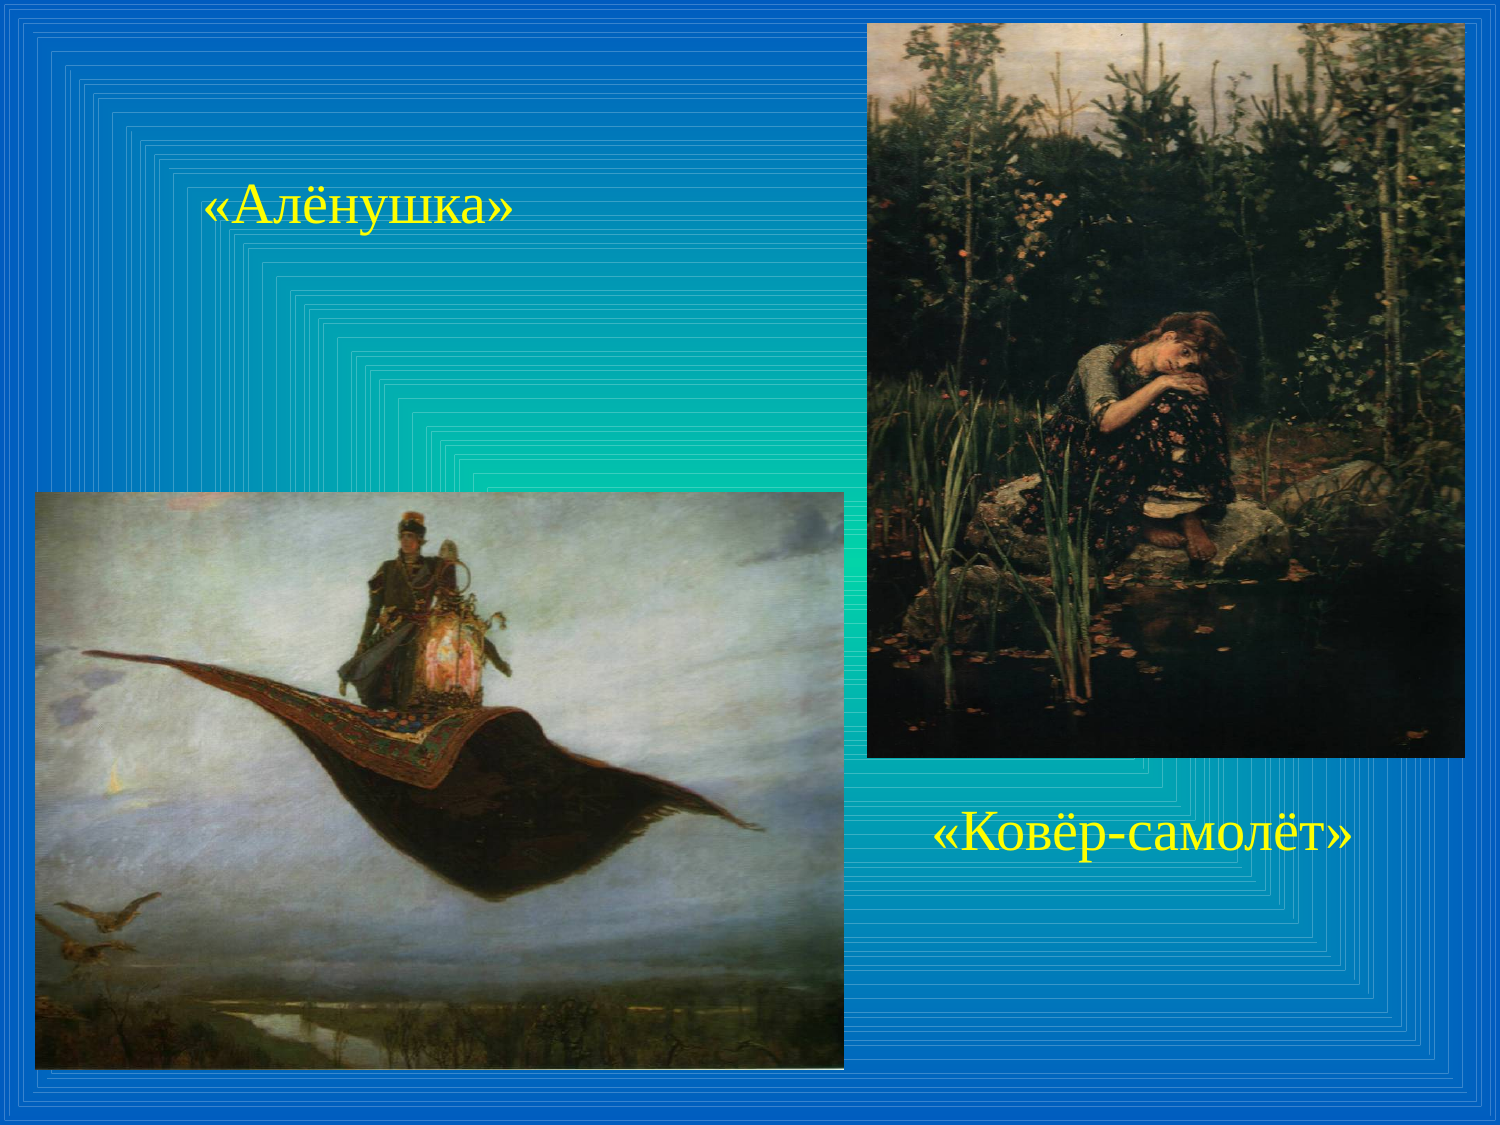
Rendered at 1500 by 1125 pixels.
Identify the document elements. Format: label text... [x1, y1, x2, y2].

text_box «Алёнушка» [187, 158, 666, 243]
picture [34, 488, 845, 1070]
text_box «Ковёр-самолёт» [902, 785, 1383, 870]
picture [865, 23, 1465, 758]
